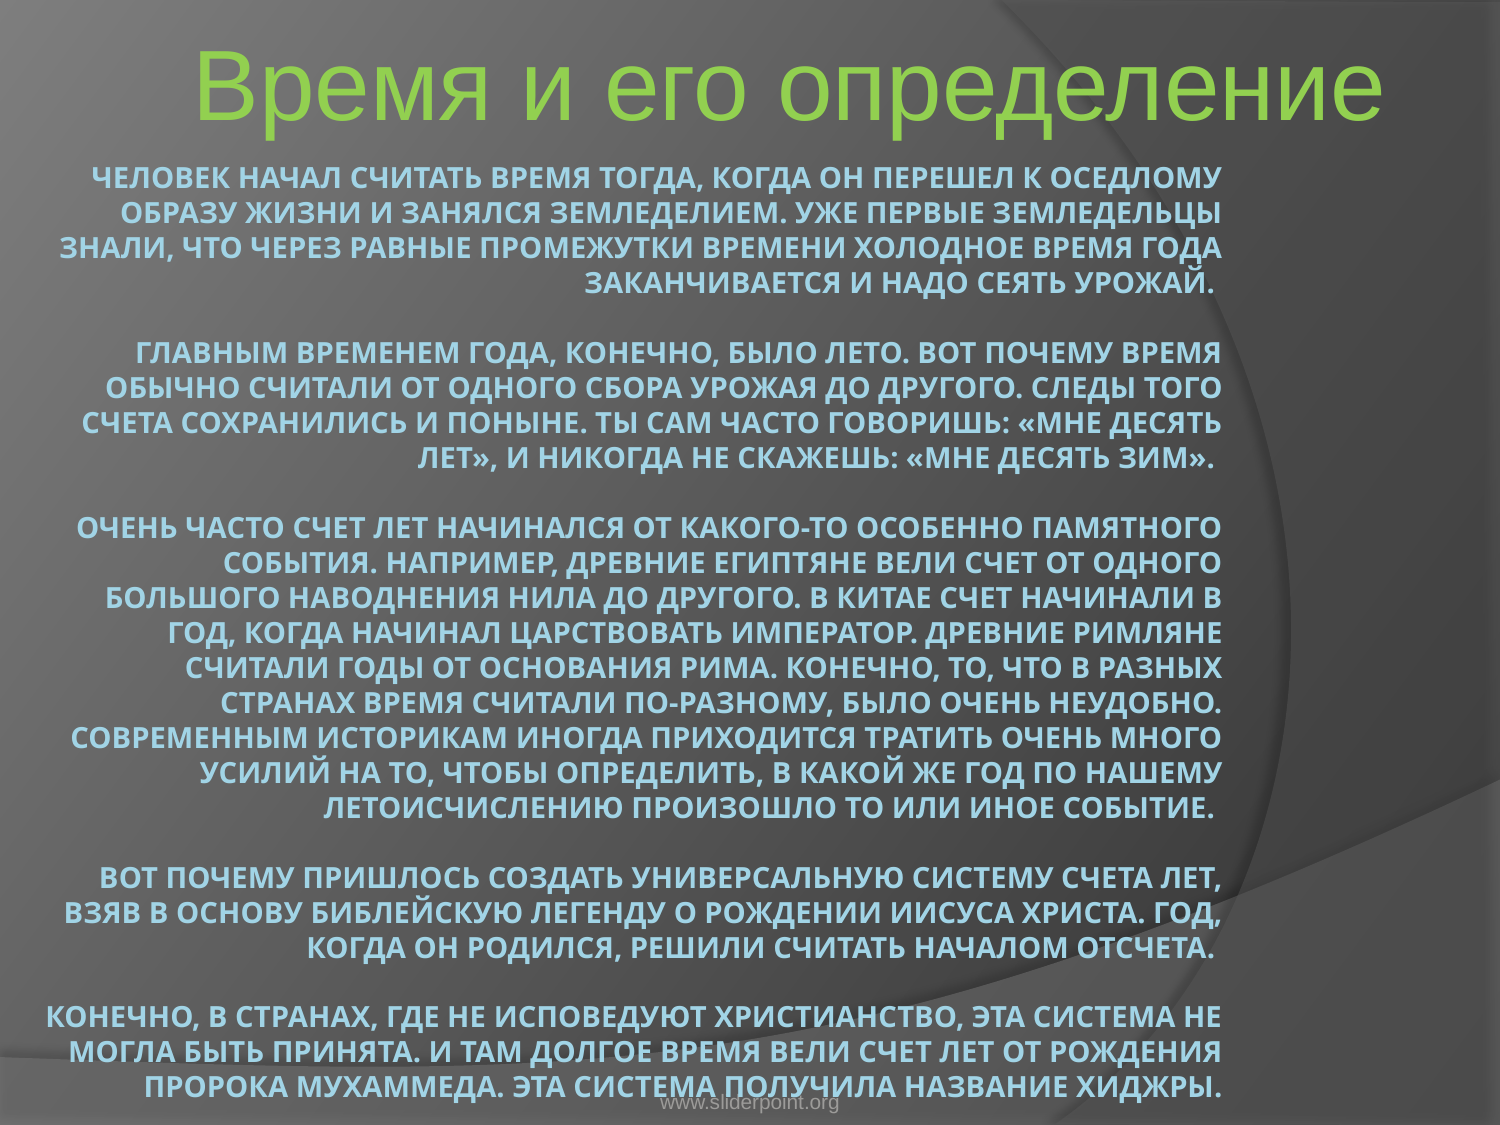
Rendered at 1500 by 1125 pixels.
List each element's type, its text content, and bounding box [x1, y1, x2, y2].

title Человек начал считать время тогда, когда он перешел к оседлому образу жизни и занялся земледелием. Уже первые земледельцы знали, что через равные промежутки времени холодное время года заканчивается и надо сеять урожай. Главным временем года, конечно, было лето. Вот почему время обычно считали от одного сбора урожая до другого. Следы того счета сохранились и поныне. Ты сам часто говоришь: «Мне десять лет», и никогда не скажешь: «Мне десять зим». Очень часто счет лет начинался от какого-то особенно памятного события. Например, древние египтяне вели счет от одного большого наводнения Нила до другого. В Китае счет начинали в год, когда начинал царствовать император. Древние римляне считали годы от основания Рима. Конечно, то, что в разных странах время считали по-разному, было очень неудобно. Современным историкам иногда приходится тратить очень много усилий на то, чтобы определить, в какой же год по нашему летоисчислению произошло то или иное событие. Вот почему пришлось создать универсальную систему счета лет, взяв в основу библейскую легенду о рождении Иисуса Христа. Год, когда он родился, решили считать началом отсчета. Конечно, в странах, где не исповедуют христианство, эта система не могла быть принята. И там долгое время вели счет лет от рождения пророка Мухаммеда. Эта система получила название хиджры. [35, 152, 1231, 1090]
footer www.sliderpoint.org [512, 1053, 988, 1114]
subtitle Время и его определение [117, 35, 1395, 141]
